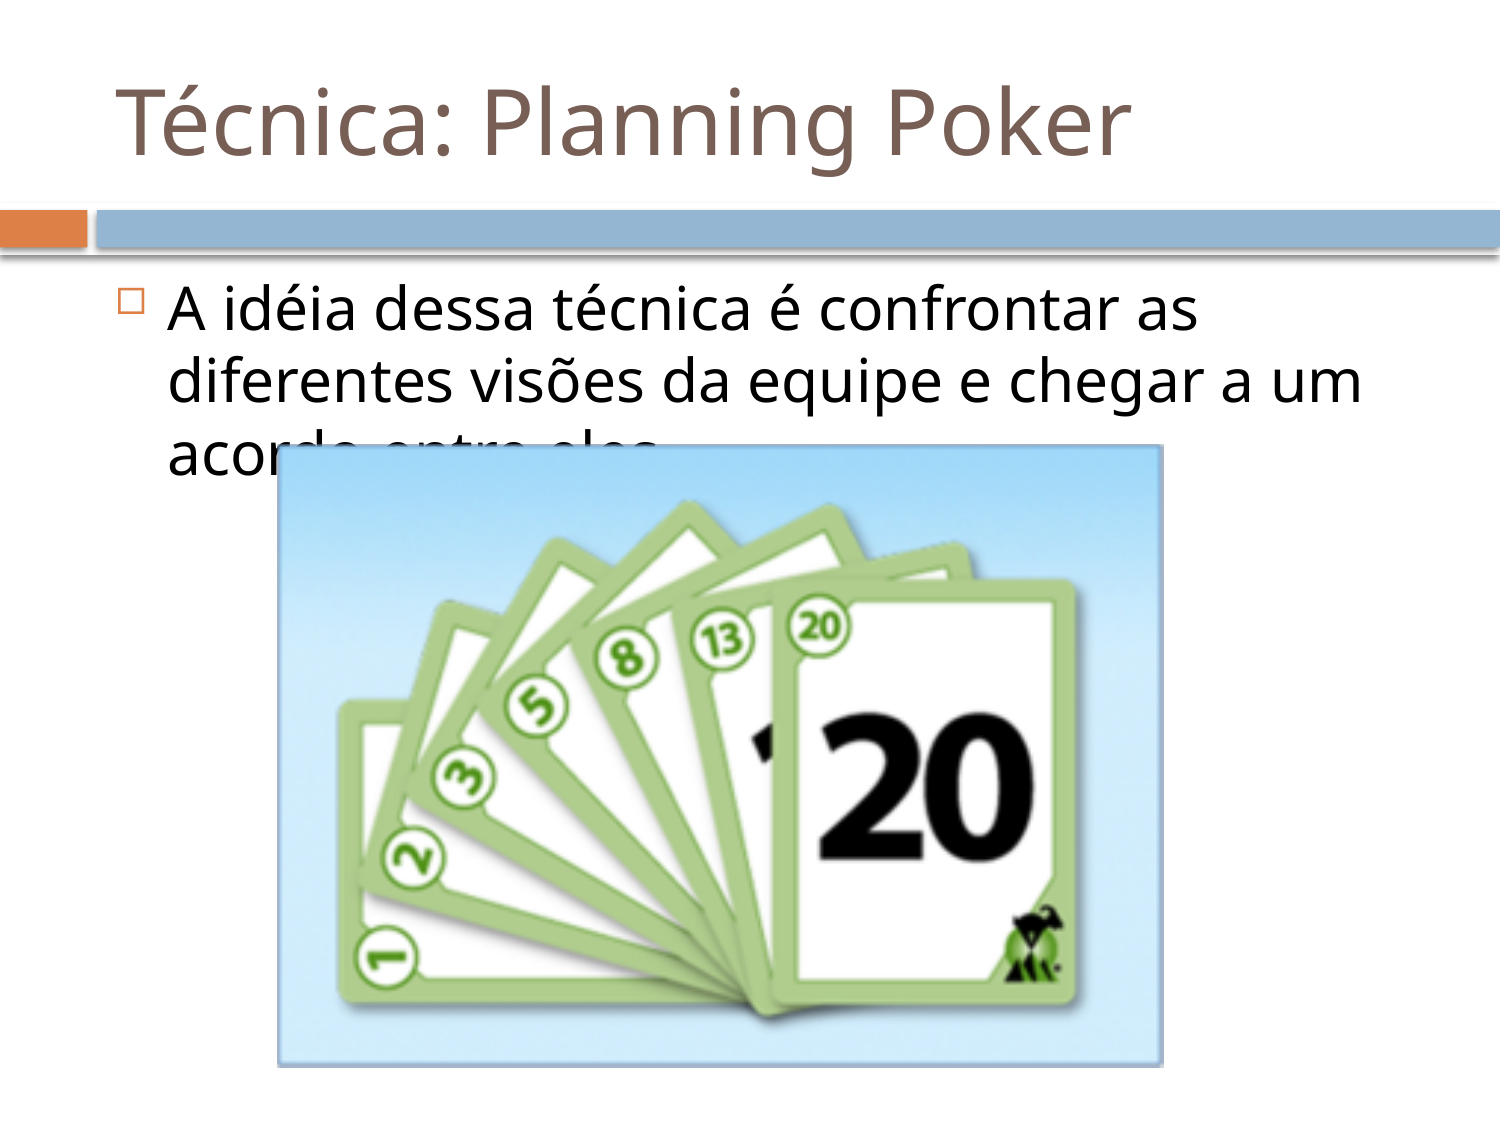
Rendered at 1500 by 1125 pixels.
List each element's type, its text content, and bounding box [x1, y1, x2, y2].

picture [277, 444, 1164, 1068]
title Técnica: Planning Poker [100, 37, 1438, 200]
list A idéia dessa técnica é confrontar as diferentes visões da equipe e chegar a um acordo entre eles. [100, 262, 1438, 1000]
